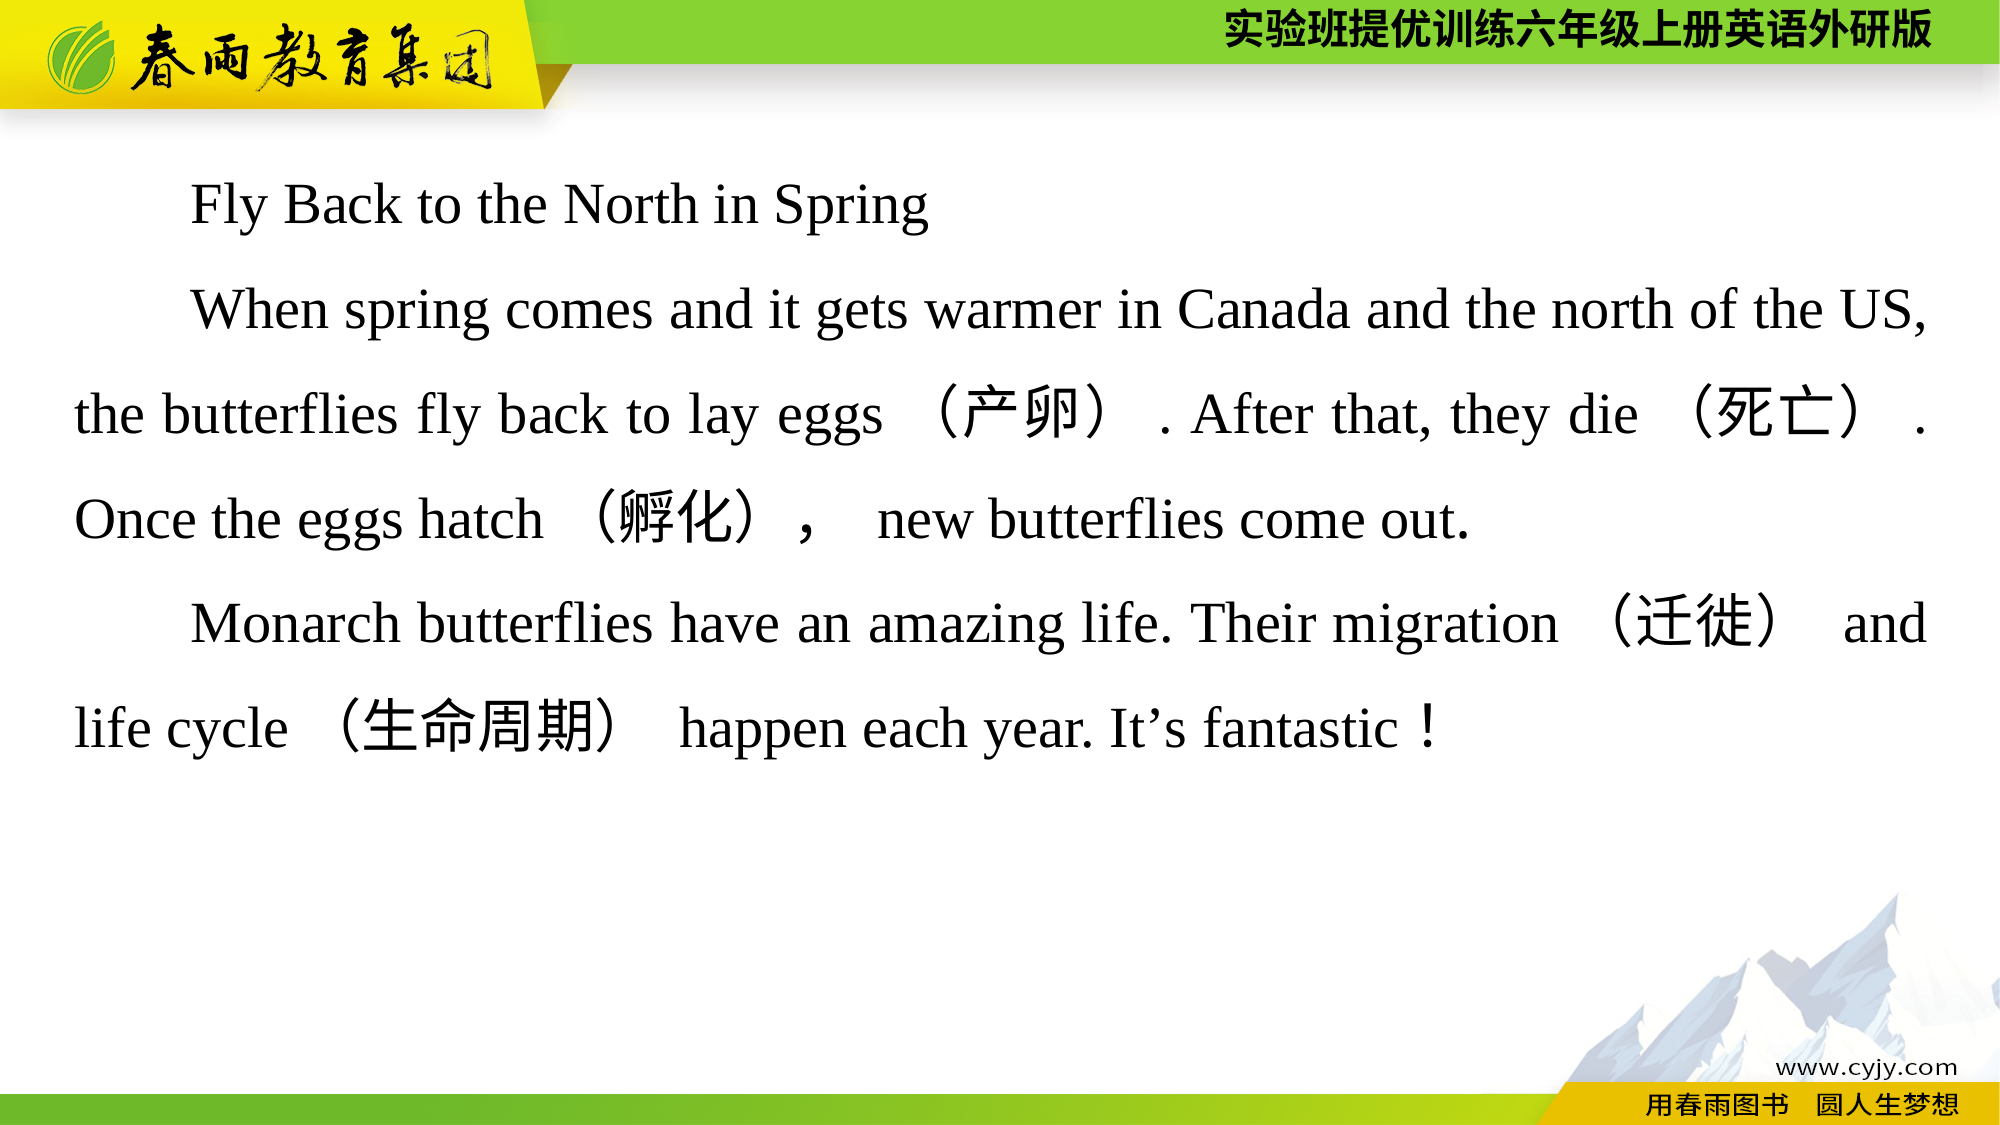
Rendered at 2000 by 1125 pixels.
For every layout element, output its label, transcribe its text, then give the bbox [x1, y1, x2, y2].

picture [0, 0, 2000, 1125]
list Fly Back to the North in Spring When spring comes and it gets warmer in Canada and the north of the US, the butterflies fly back to lay eggs（产卵）. After that, they die（死亡）. Once the eggs hatch（孵化）， new butterflies come out. Monarch butterflies have an amazing life. Their migration（迁徙） and life cycle（生命周期） happen each year. It’s fantastic！ [59, 122, 1944, 761]
